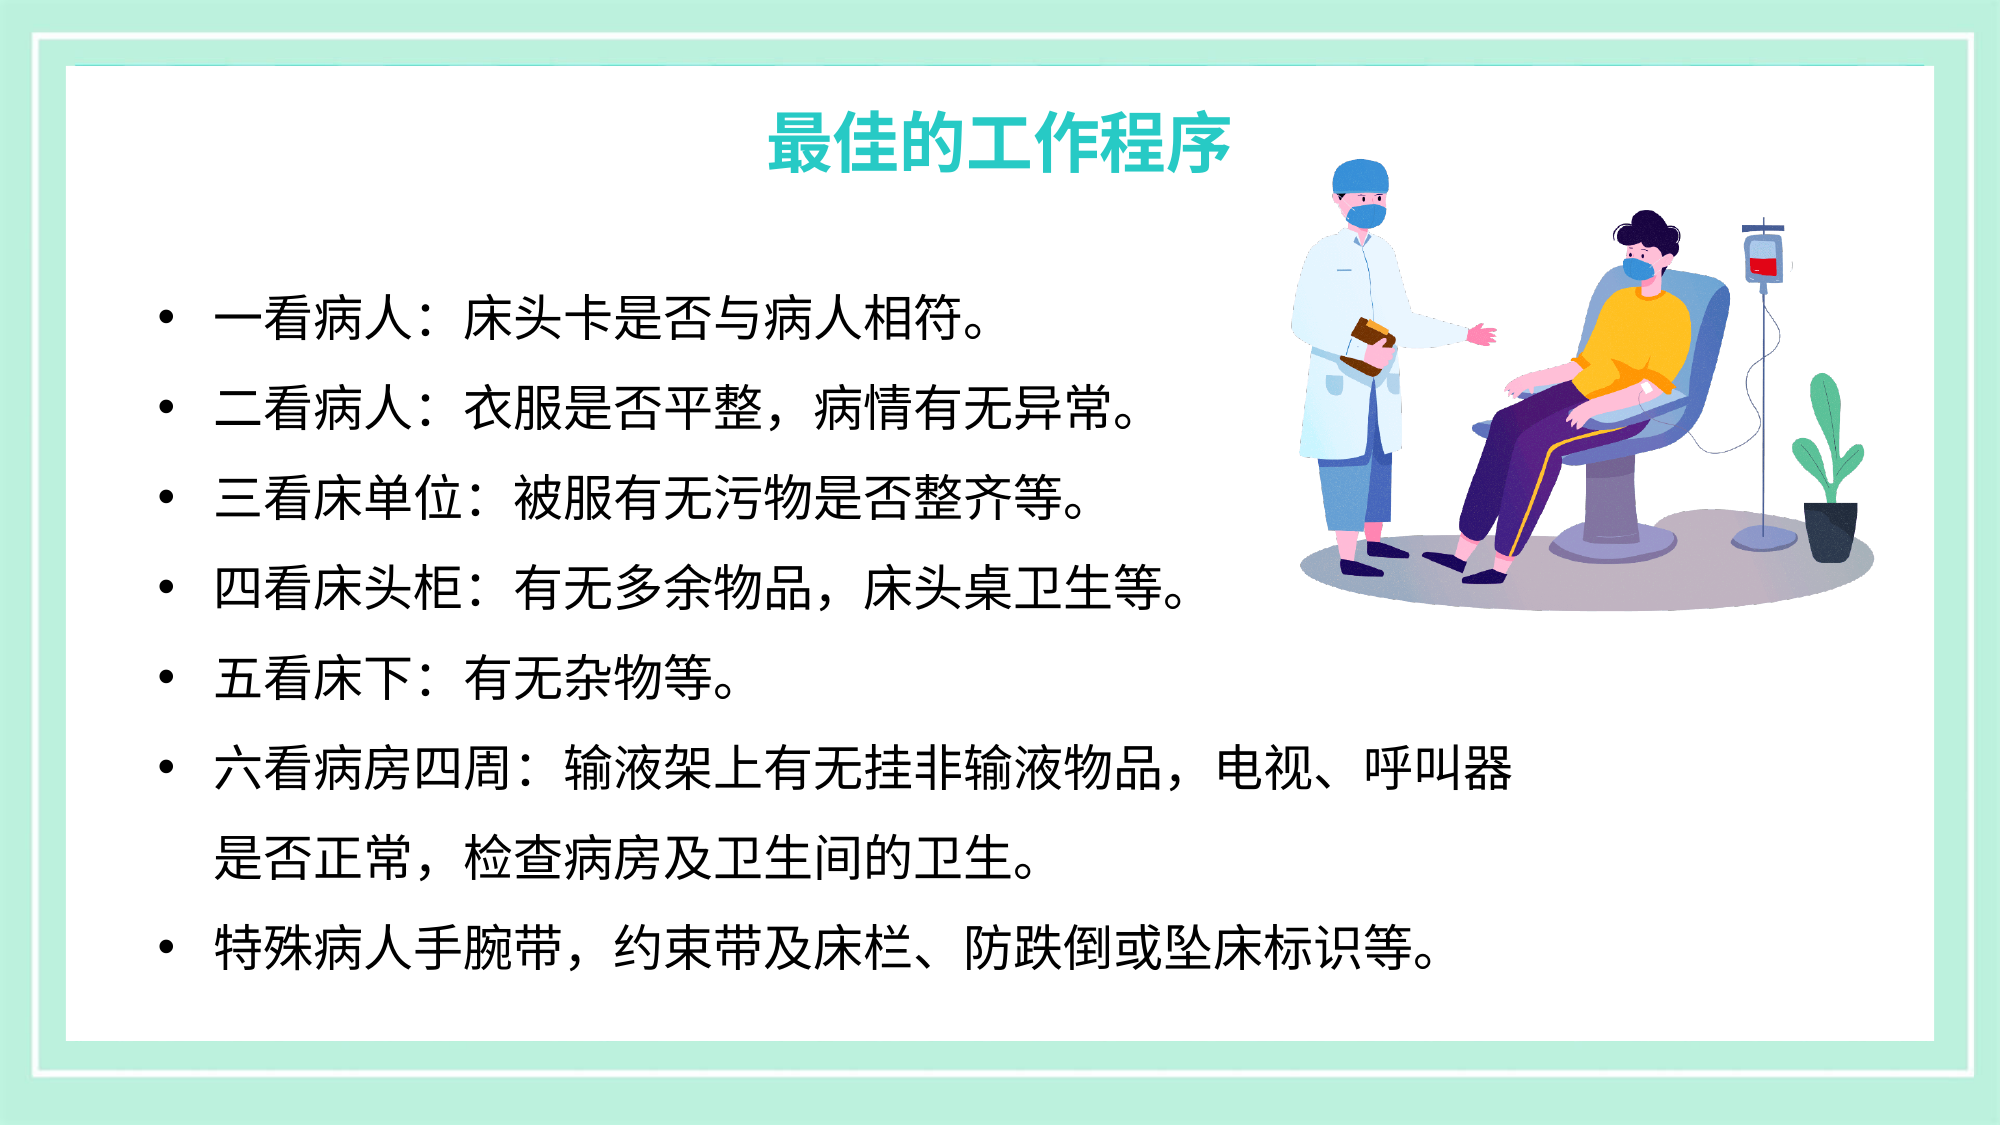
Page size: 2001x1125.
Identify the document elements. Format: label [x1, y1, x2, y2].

picture [1166, 0, 1968, 801]
text_box [0, 0, 2000, 1125]
